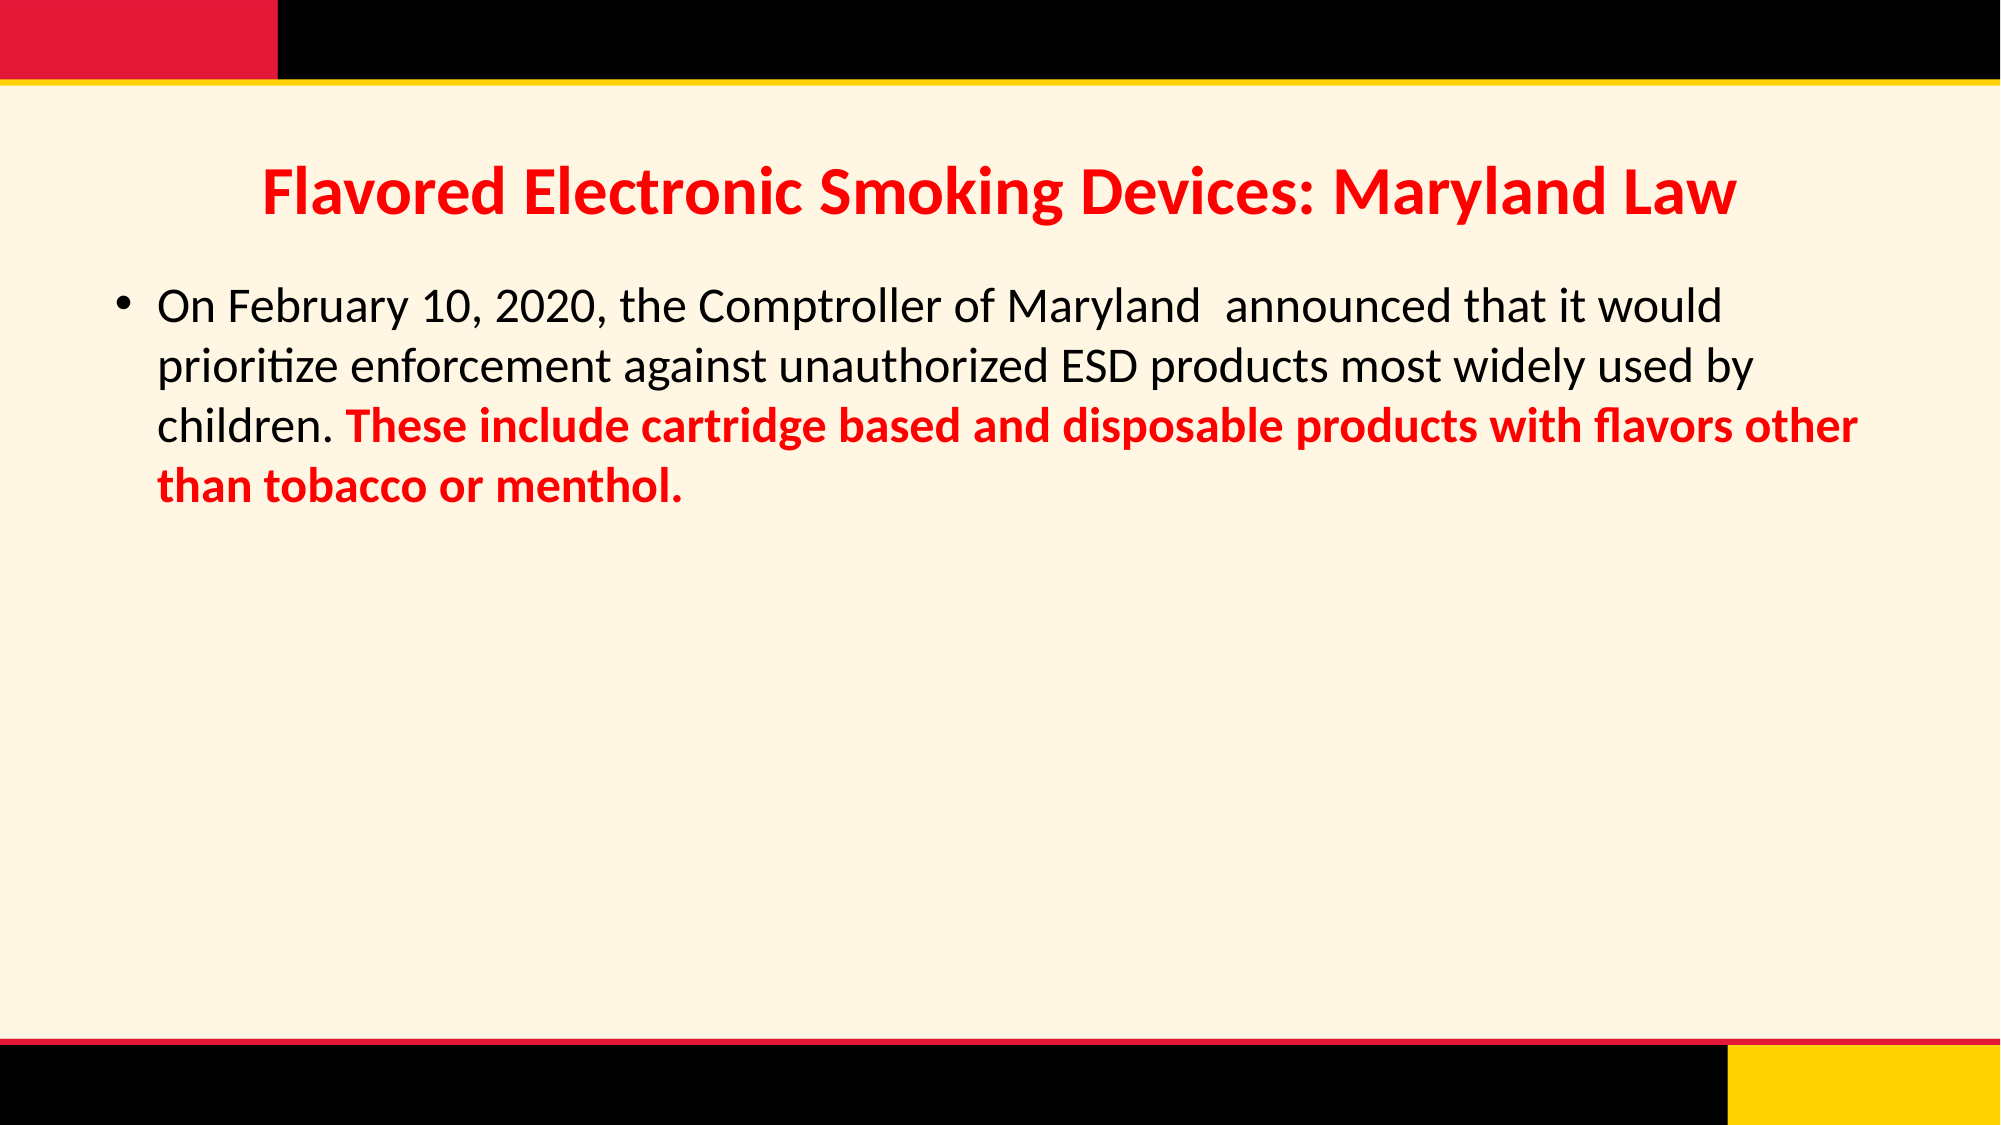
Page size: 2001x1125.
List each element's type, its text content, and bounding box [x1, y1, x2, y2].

title Flavored Electronic Smoking Devices: Maryland Law [99, 93, 1900, 264]
picture [0, 0, 2001, 1125]
list On February 10, 2020, the Comptroller of Maryland announced that it would prioritize enforcement against unauthorized ESD products most widely used by children. These include cartridge based and disposable products with flavors other than tobacco or menthol. [99, 264, 1900, 1005]
